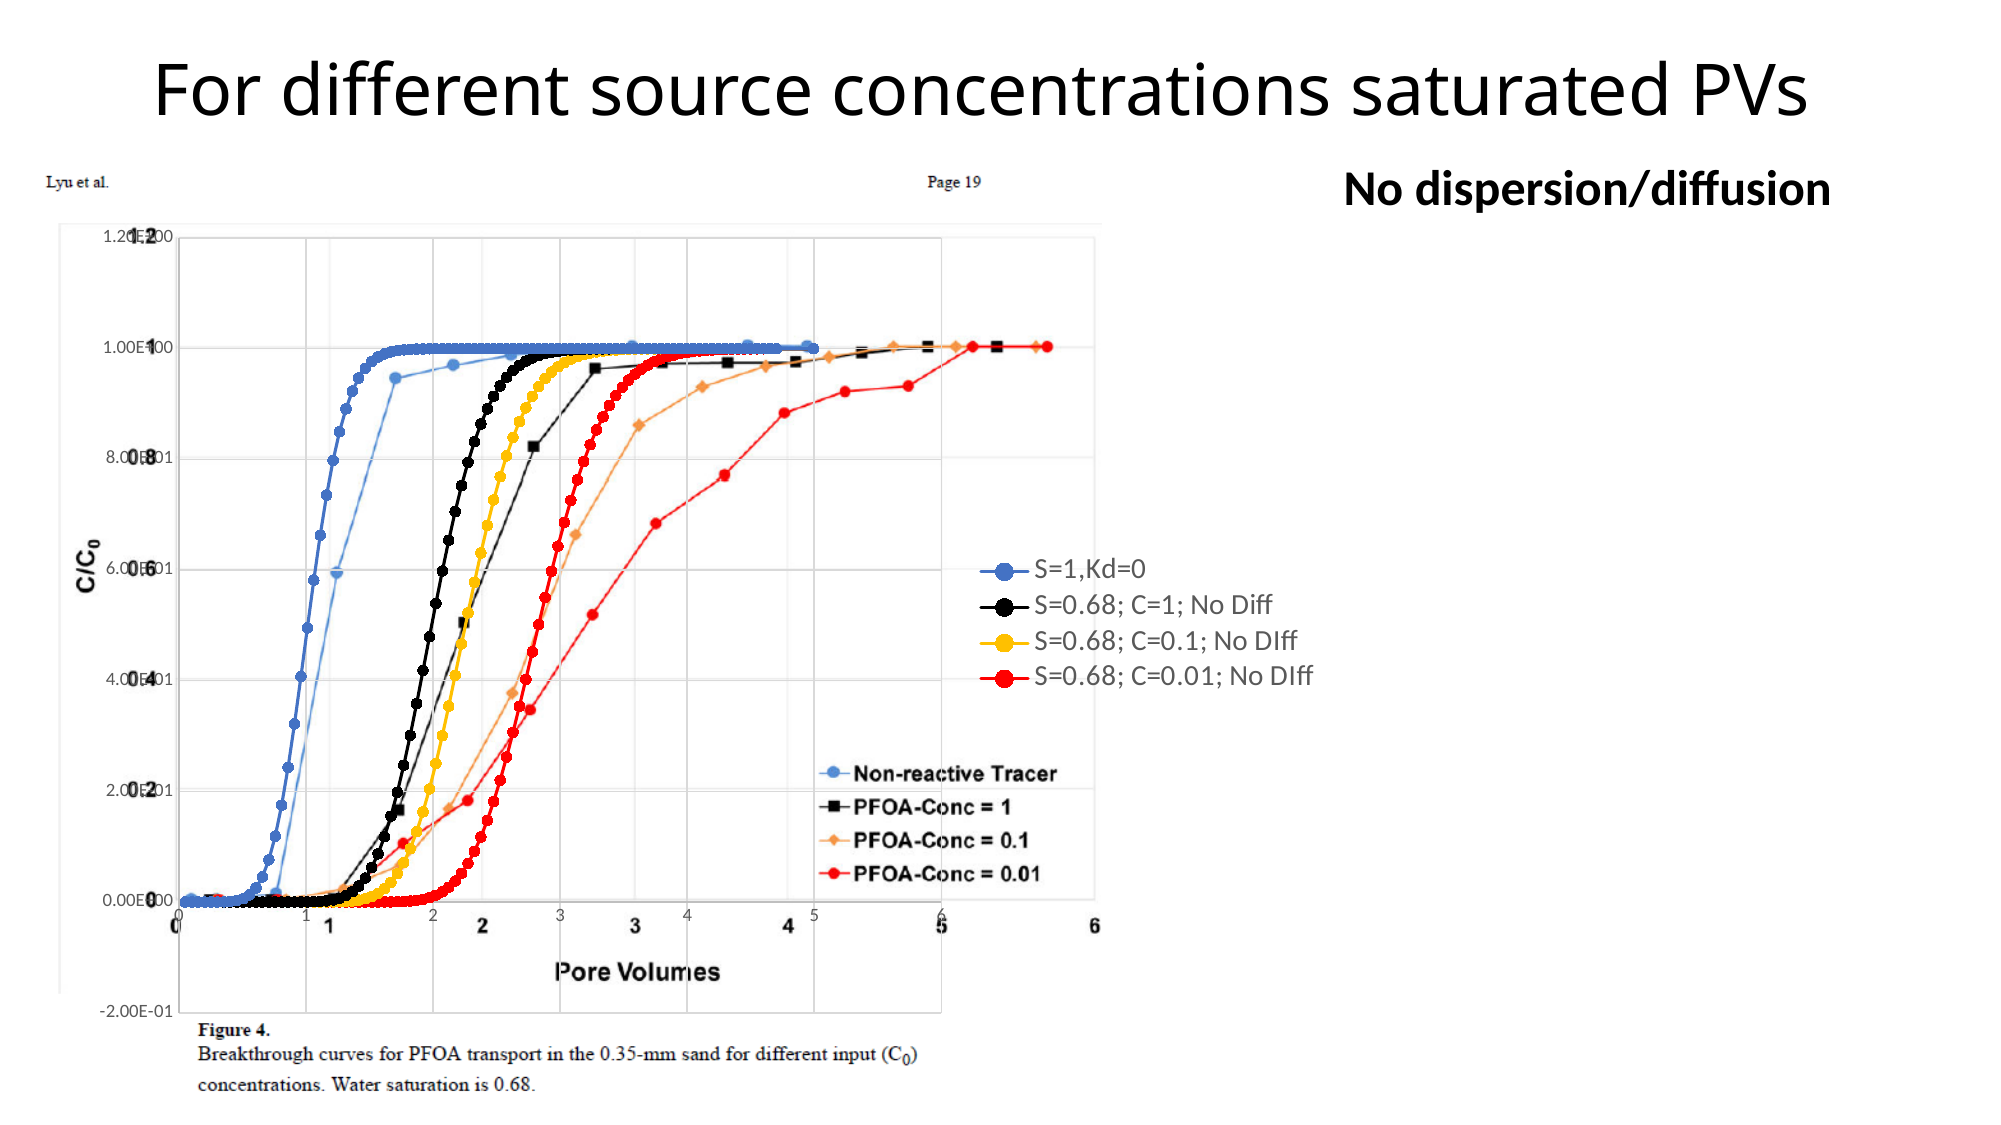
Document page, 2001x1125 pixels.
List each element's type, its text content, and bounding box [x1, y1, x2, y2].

title For different source concentrations saturated PVs [137, 37, 1863, 149]
picture [37, 162, 1102, 1100]
chart [74, 212, 1337, 1039]
text_box No dispersion/diffusion [1328, 148, 1926, 224]
